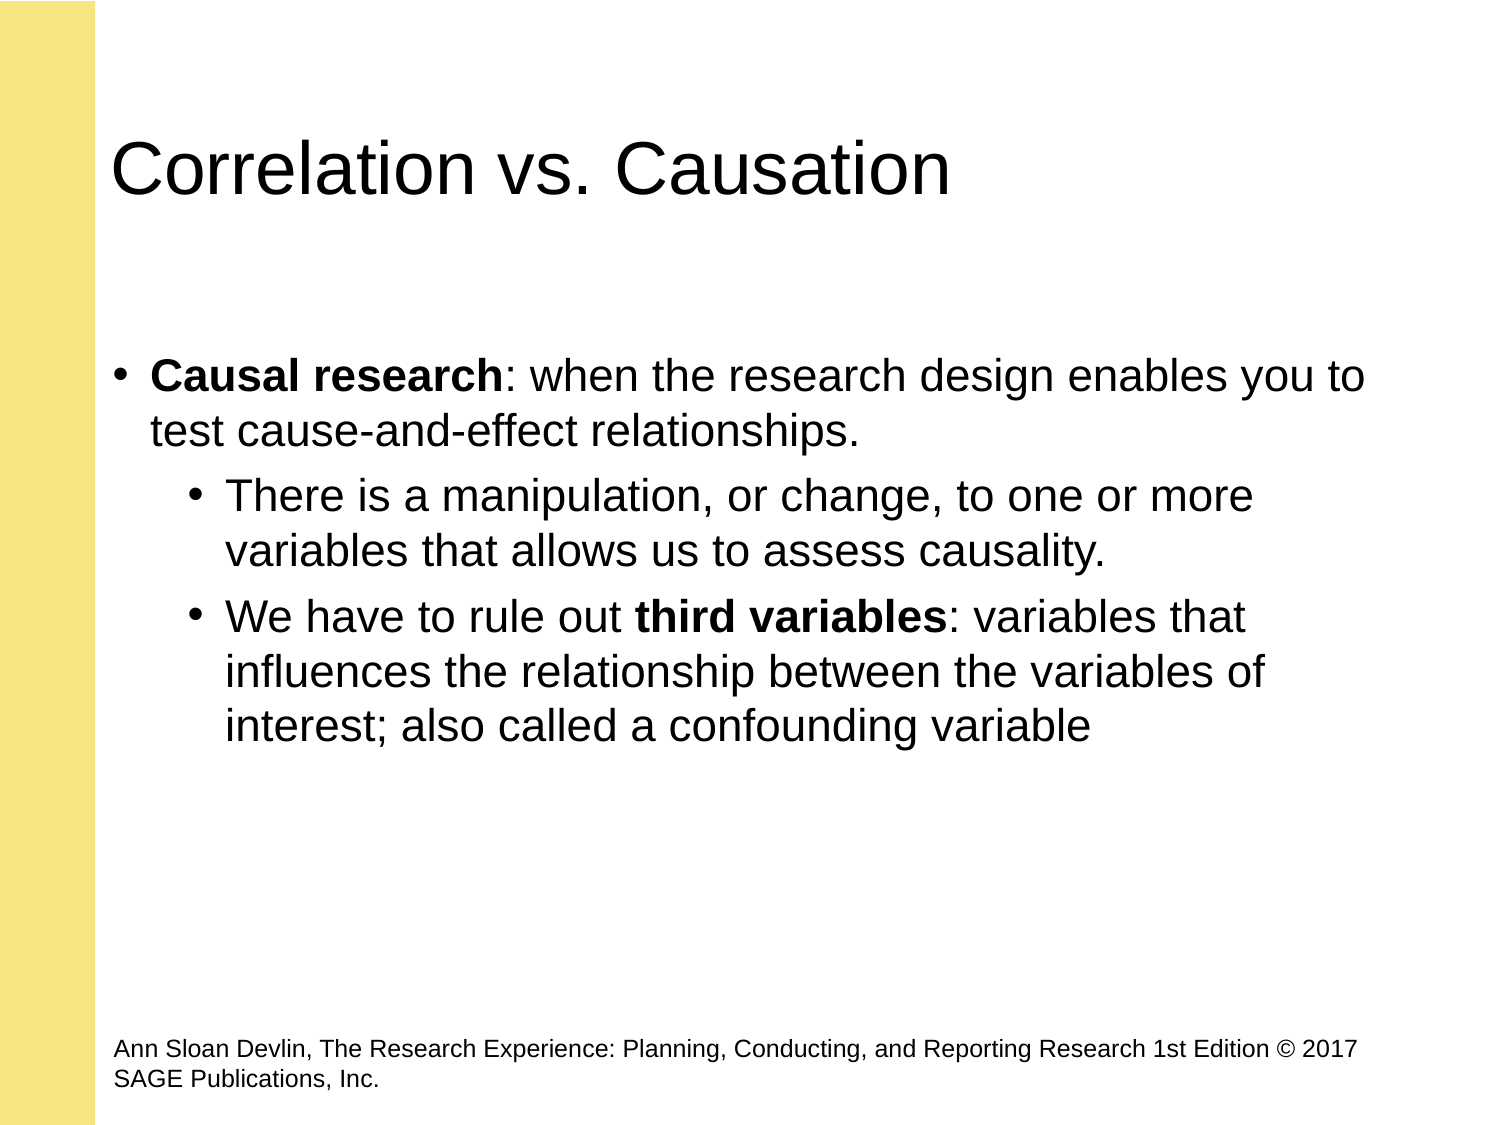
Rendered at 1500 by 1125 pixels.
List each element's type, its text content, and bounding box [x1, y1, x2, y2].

title Correlation vs. Causation [94, 112, 976, 229]
picture [0, 1, 96, 1125]
list Causal research: when the research design enables you to test cause-and-effect relationships. There is a manipulation, or change, to one or more variables that allows us to assess causality. We have to rule out third variables: variables that influences the relationship between the variables of interest; also called a confounding variable [97, 338, 1447, 764]
